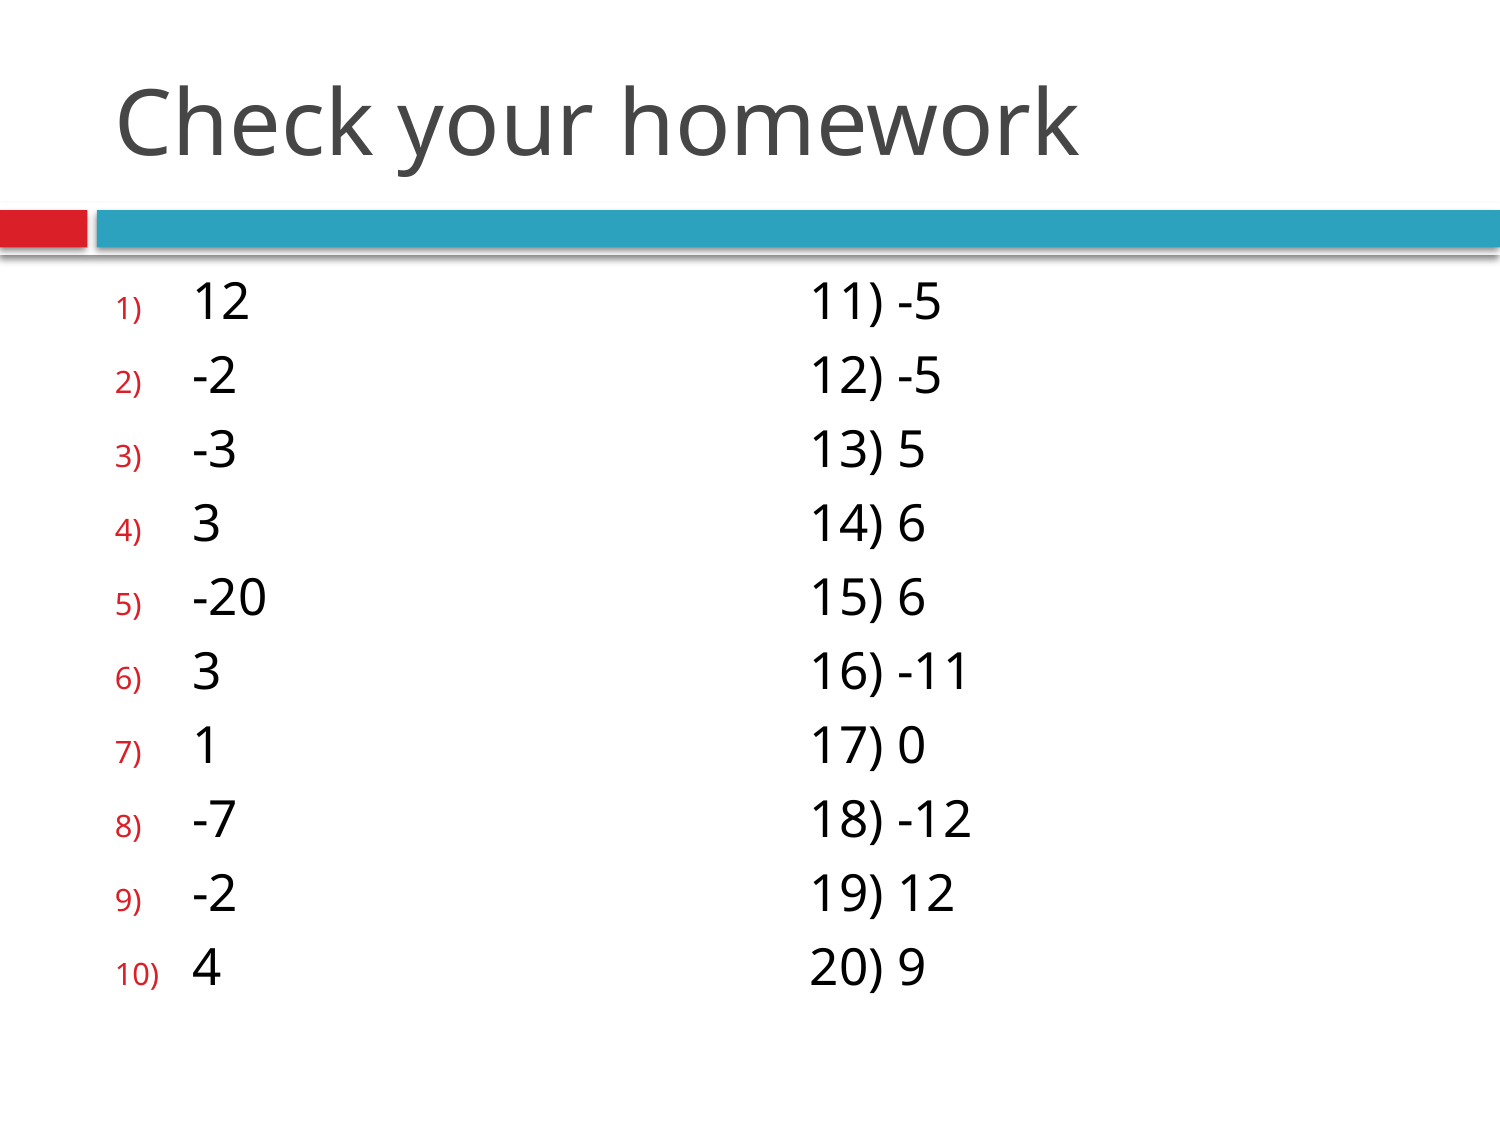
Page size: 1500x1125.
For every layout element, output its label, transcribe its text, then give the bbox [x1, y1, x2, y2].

list 11) -5 12) -5 13) 5 14) 6 15) 6 16) -11 17) 0 18) -12 19) 12 20) 9 [794, 260, 1433, 1011]
list 12 -2 -3 3 -20 3 1 -7 -2 4 [99, 260, 738, 1011]
title Check your homework [99, 37, 1438, 200]
